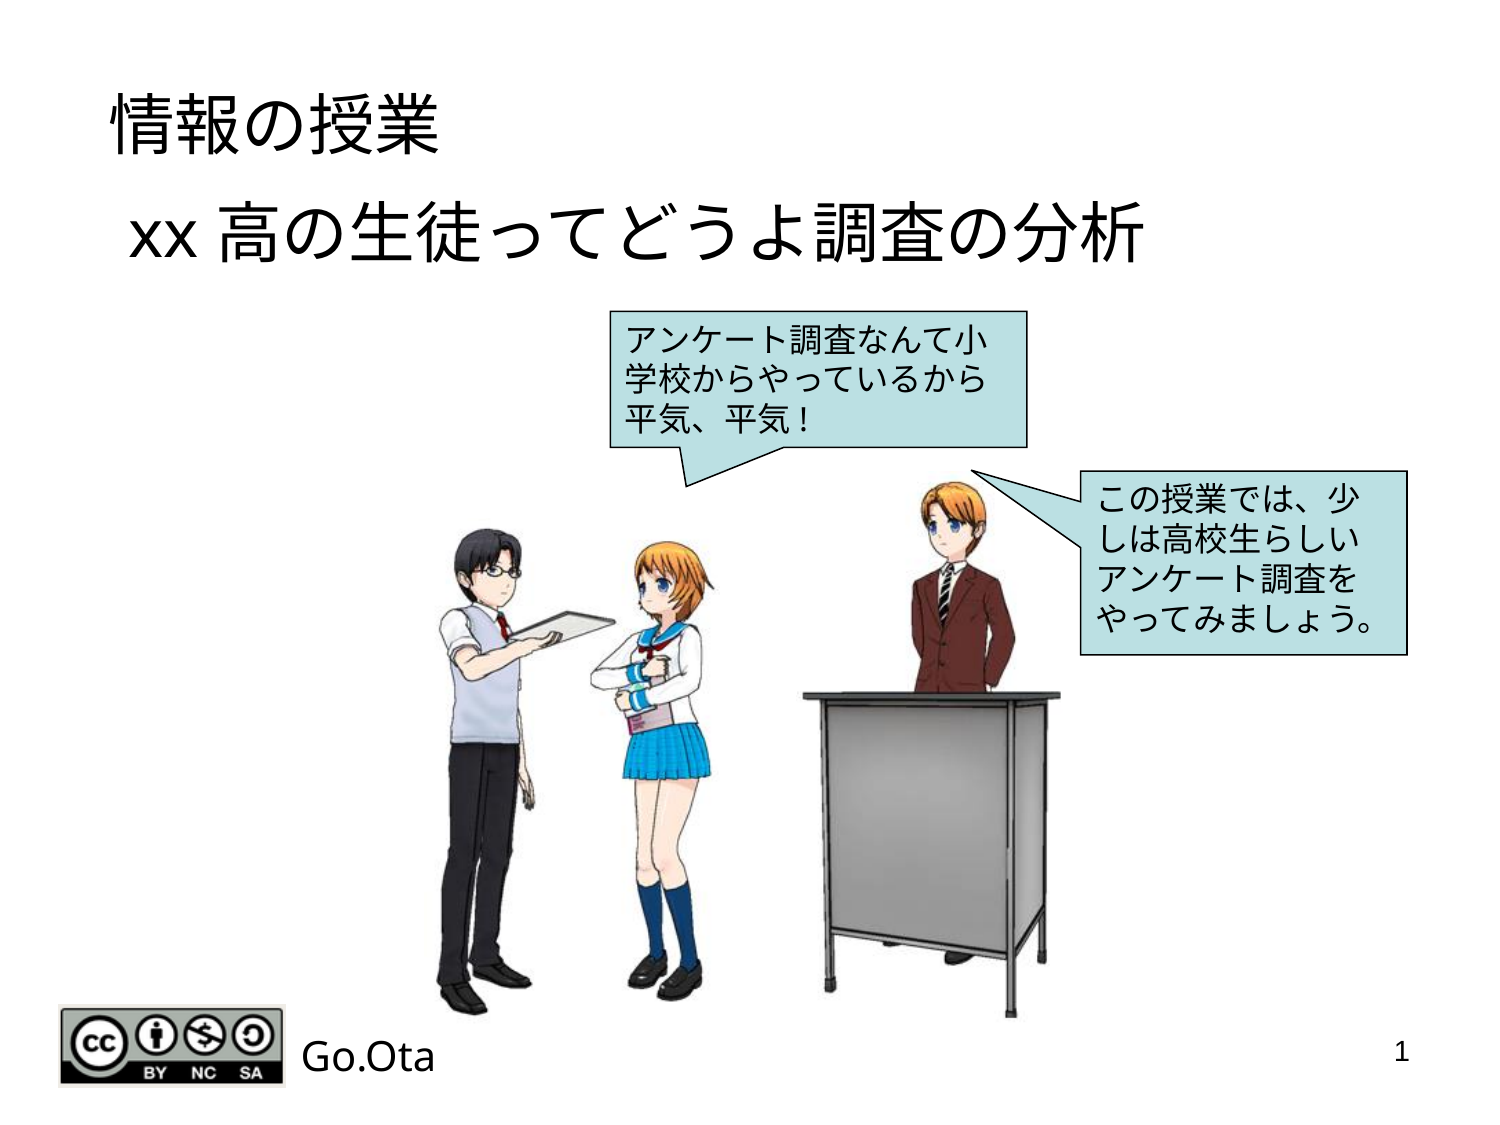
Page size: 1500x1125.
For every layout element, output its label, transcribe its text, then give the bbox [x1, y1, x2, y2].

slide_number 1 [1074, 1024, 1425, 1103]
text_box xx高の生徒ってどうよ調査の分析 [113, 183, 1377, 279]
picture [58, 1004, 286, 1088]
text_box アンケート調査なんて小学校からやっているから平気、平気! [610, 311, 1027, 487]
picture [796, 471, 1065, 1025]
text_box 情報の授業 [62, 75, 1263, 176]
text_box Go.Ota [285, 1011, 491, 1100]
picture [424, 518, 720, 1025]
text_box この授業では、少しは高校生らしいアンケート調査をやってみましょう。 [1065, 471, 1407, 655]
